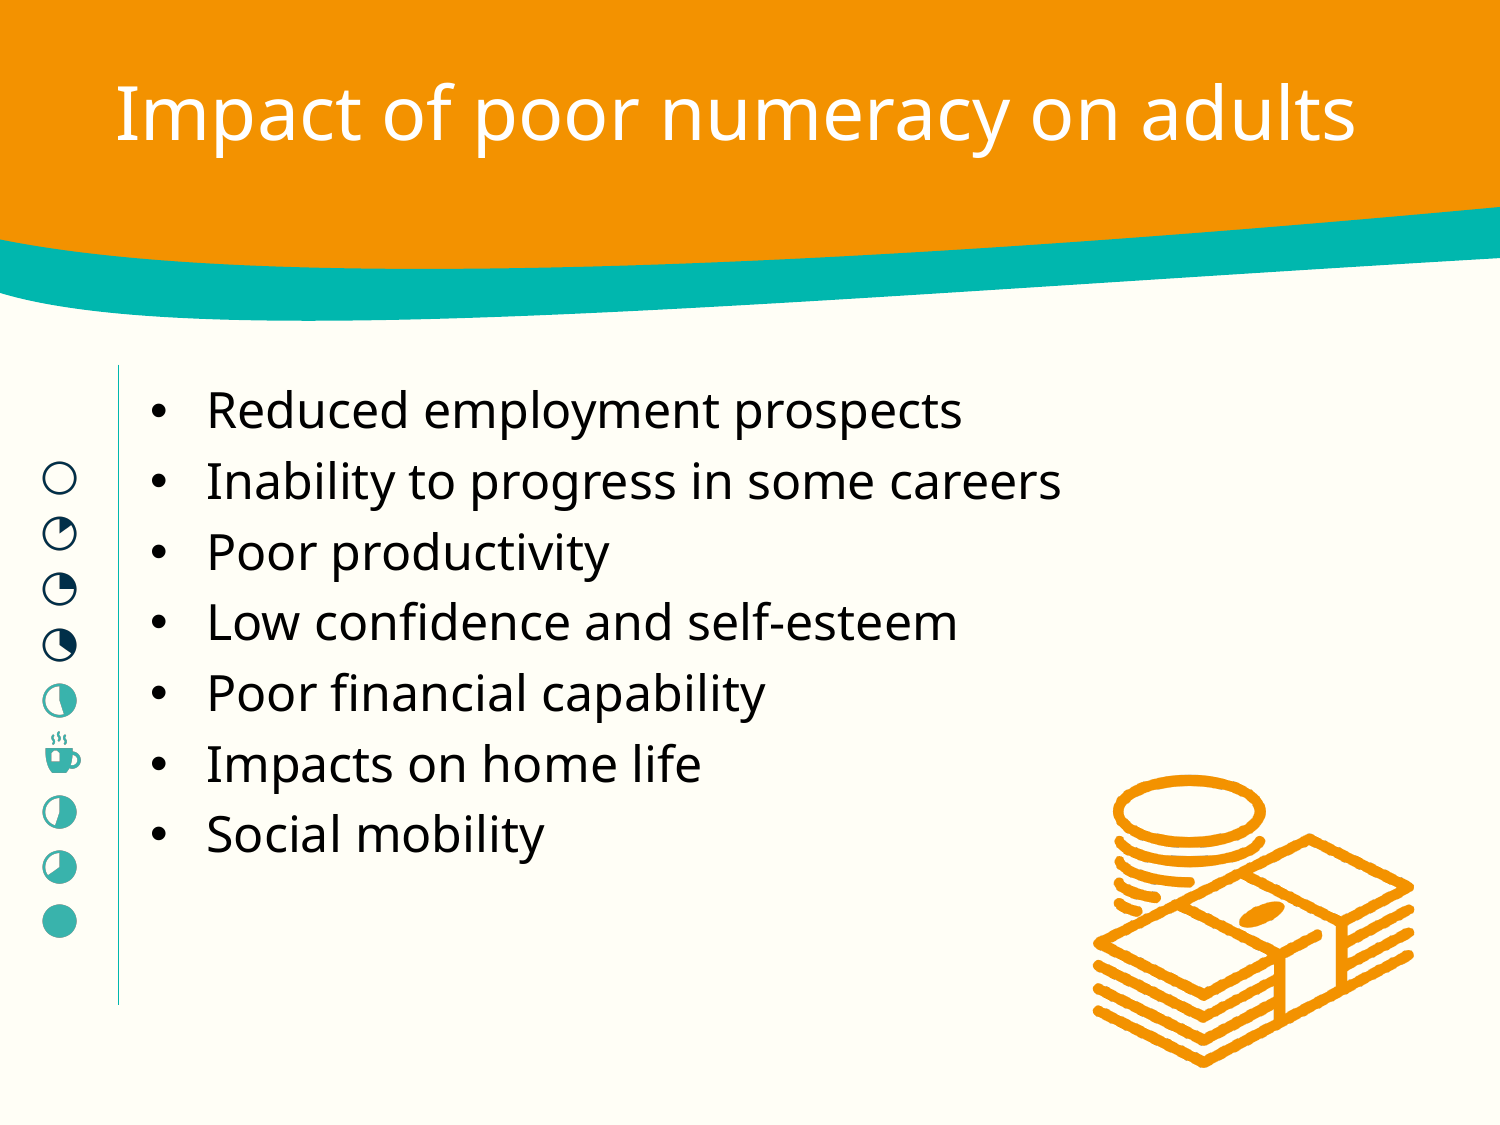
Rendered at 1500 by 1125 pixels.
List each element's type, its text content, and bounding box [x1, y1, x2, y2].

picture [1028, 738, 1478, 1104]
picture [38, 900, 81, 942]
picture [38, 624, 81, 666]
picture [38, 512, 81, 555]
list Impact of poor numeracy on adults [100, 67, 1411, 258]
picture [38, 457, 81, 499]
list Reduced employment prospects Inability to progress in some careers Poor productivity Low confidence and self-esteem Poor financial capability Impacts on home life Social mobility [135, 378, 1446, 1058]
picture [36, 725, 90, 779]
picture [38, 846, 81, 888]
picture [38, 568, 81, 610]
picture [38, 791, 81, 833]
picture [38, 679, 81, 722]
